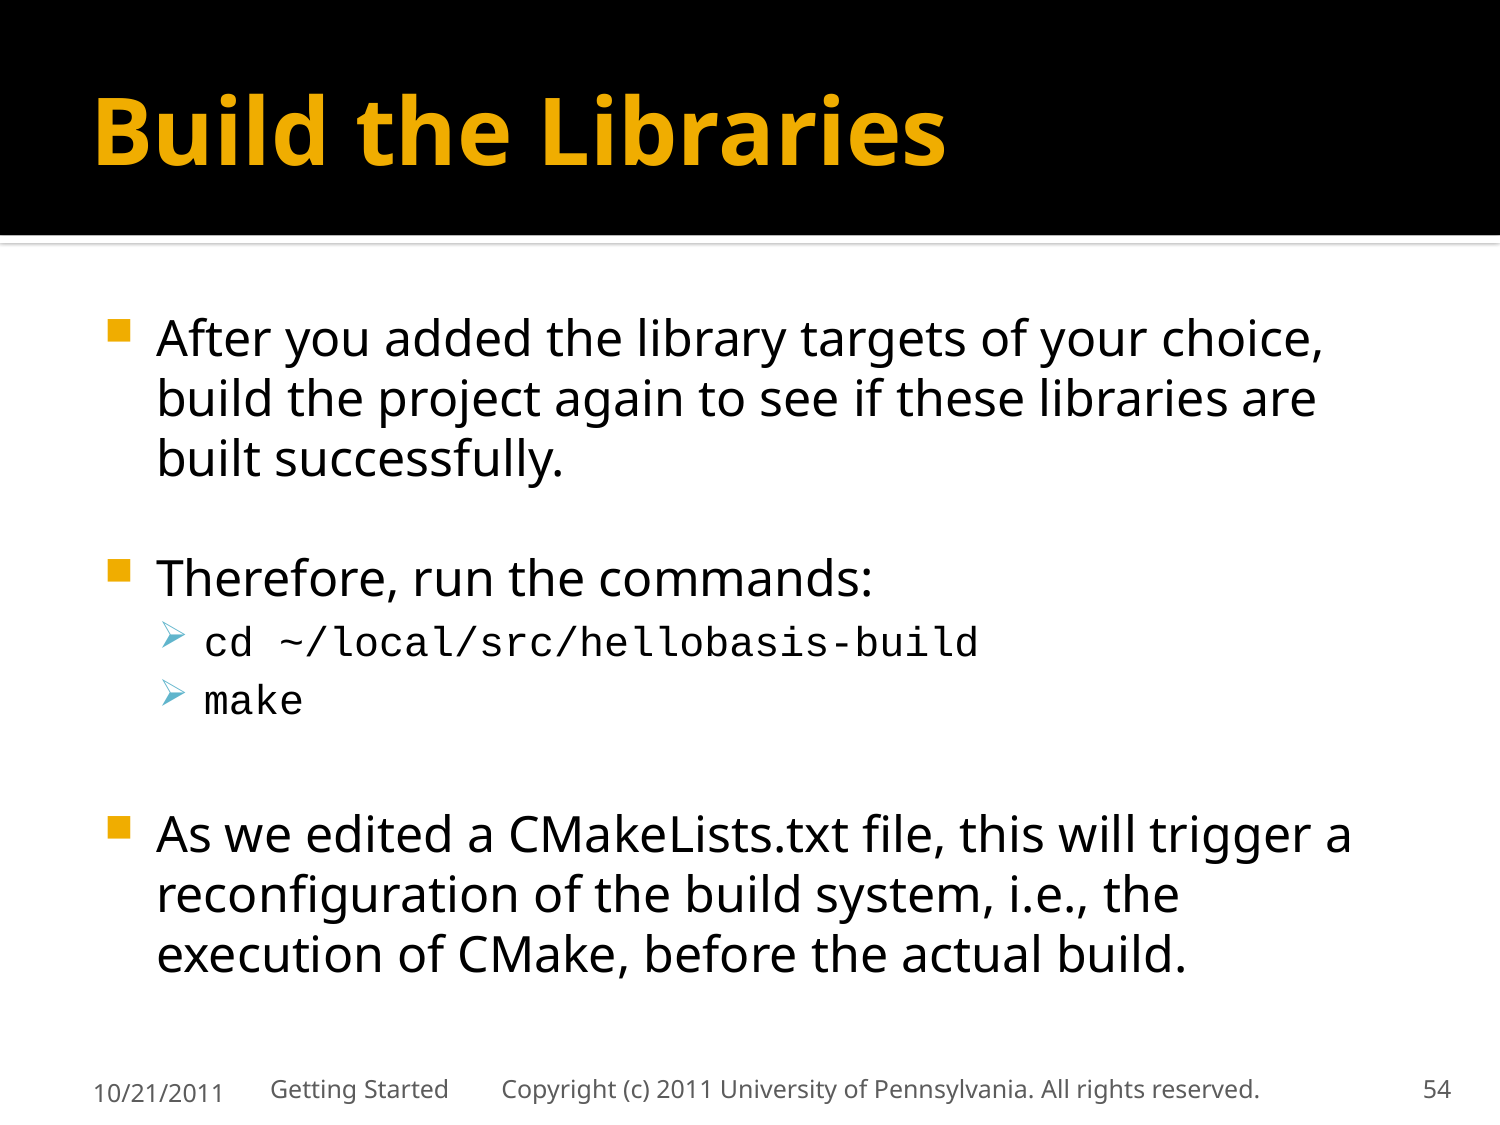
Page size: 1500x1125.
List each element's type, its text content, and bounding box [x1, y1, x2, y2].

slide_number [75, 1062, 238, 1108]
slide_number 54 [1345, 1062, 1467, 1108]
footer Getting Started Copyright (c) 2011 University of Pennsylvania. All rights reserved. [262, 1062, 1337, 1108]
title Build the Libraries [75, 25, 1425, 231]
list After you added the library targets of your choice, build the project again to see if these libraries are built successfully. Therefore, run the commands: cd ~/local/src/hellobasis-build make As we edited a CMakeLists.txt file, this will trigger a reconfiguration of the build system, i.e., the execution of CMake, before the actual build. [75, 291, 1425, 1050]
